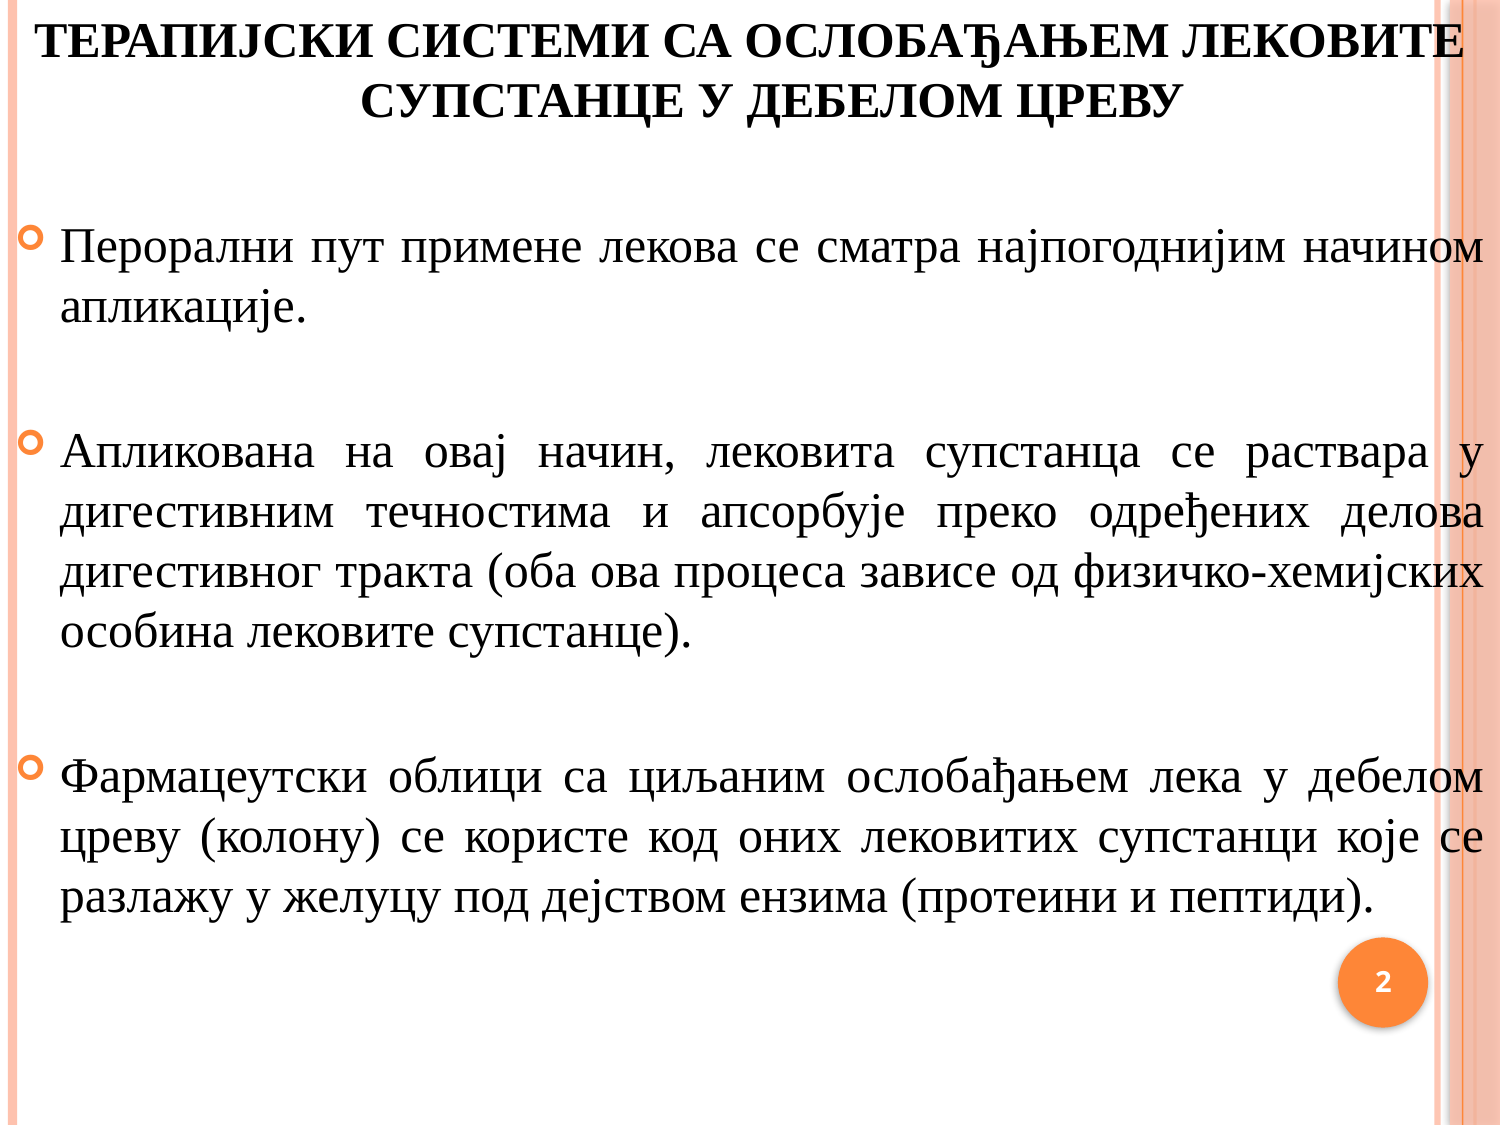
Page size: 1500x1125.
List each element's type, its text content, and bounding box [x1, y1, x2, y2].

list ТЕРАПИЈСКИ СИСТЕМИ СА ОСЛОБАЂАЊЕМ ЛЕКОВИТЕ СУПСТАНЦЕ У ДЕБЕЛОМ ЦРЕВУ Перорални пут примене лекова се сматра најпогоднијим начином апликације. Апликована на овај начин, лековита супстанца се раствара у дигестивним течностима и апсорбује преко одређених делова дигестивног тракта (оба ова процеса зависе од физичко-хемијских особина лековите супстанце). Фармацеутски облици са циљаним ослобађањем лека у дебелом цреву (колону) се користе код оних лековитих супстанци које се разлажу у желуцу под дејством ензима (протеини и пептиди). [0, 0, 1500, 1125]
